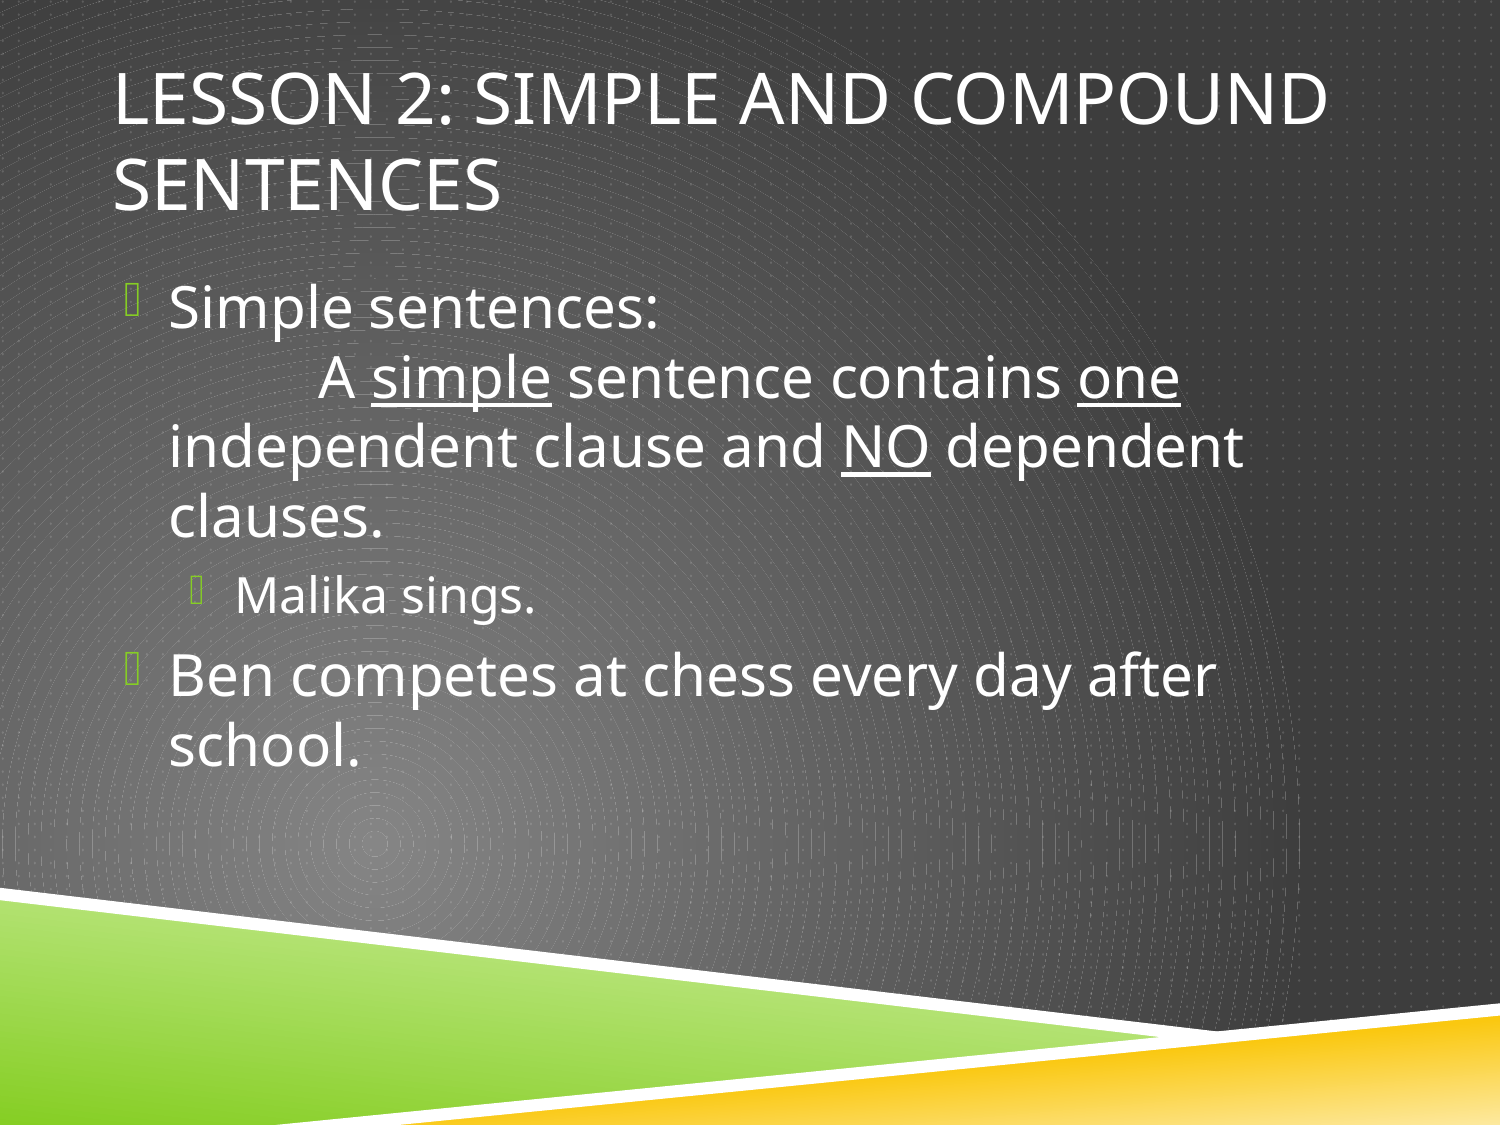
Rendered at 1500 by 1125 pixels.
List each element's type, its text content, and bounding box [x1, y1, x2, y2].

title Lesson 2: Simple and compound sentences [112, 45, 1388, 233]
list Simple sentences: A simple sentence contains one independent clause and NO dependent clauses. Malika sings. Ben competes at chess every day after school. [112, 262, 1388, 875]
